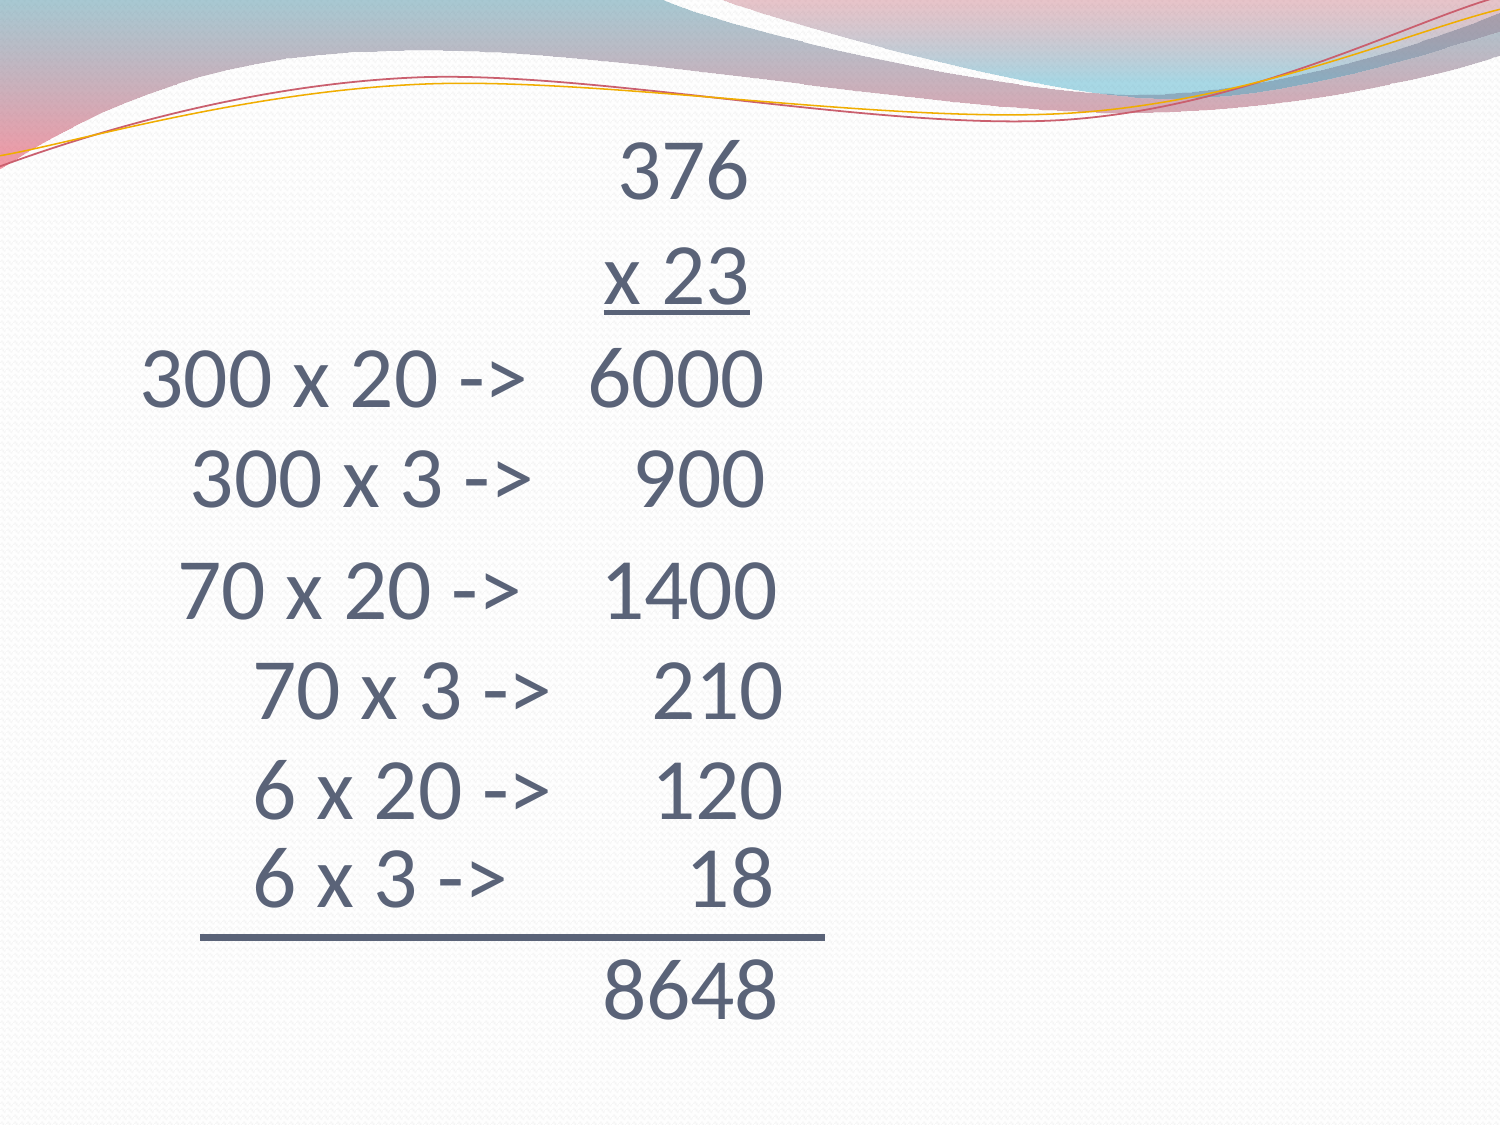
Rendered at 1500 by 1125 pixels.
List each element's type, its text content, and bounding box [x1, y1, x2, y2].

title 376 x 23 [500, 62, 750, 312]
text_box 70 x 3 -> 210 [237, 624, 1013, 745]
text_box 300 x 20 -> 6000 [125, 312, 850, 433]
text_box 70 x 20 -> 1400 [162, 524, 863, 645]
text_box 6 x 20 -> 120 [237, 745, 963, 845]
text_box 6 x 3 -> 18 [237, 812, 938, 933]
text_box 300 x 3 -> 900 [174, 412, 975, 533]
text_box 8648 [587, 924, 975, 1045]
